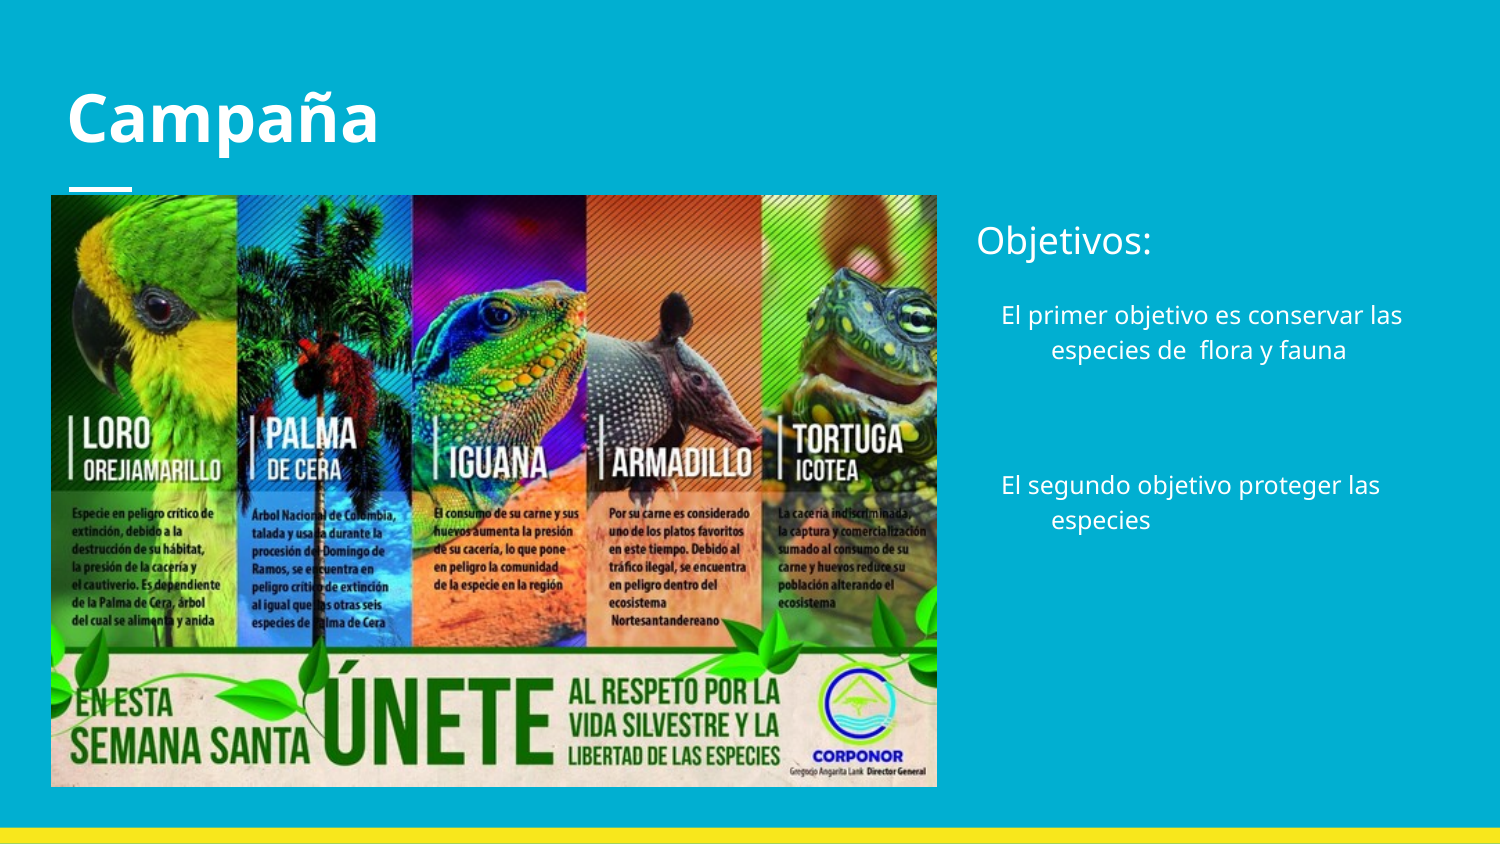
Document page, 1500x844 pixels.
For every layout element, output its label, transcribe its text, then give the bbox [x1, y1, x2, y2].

picture [50, 195, 938, 787]
picture [265, 222, 273, 231]
title Campaña [51, 61, 1449, 167]
picture [280, 210, 287, 217]
list Objetivos: El primer objetivo es conservar las especies de flora y fauna El segundo objetivo proteger las especies [961, 195, 1449, 750]
